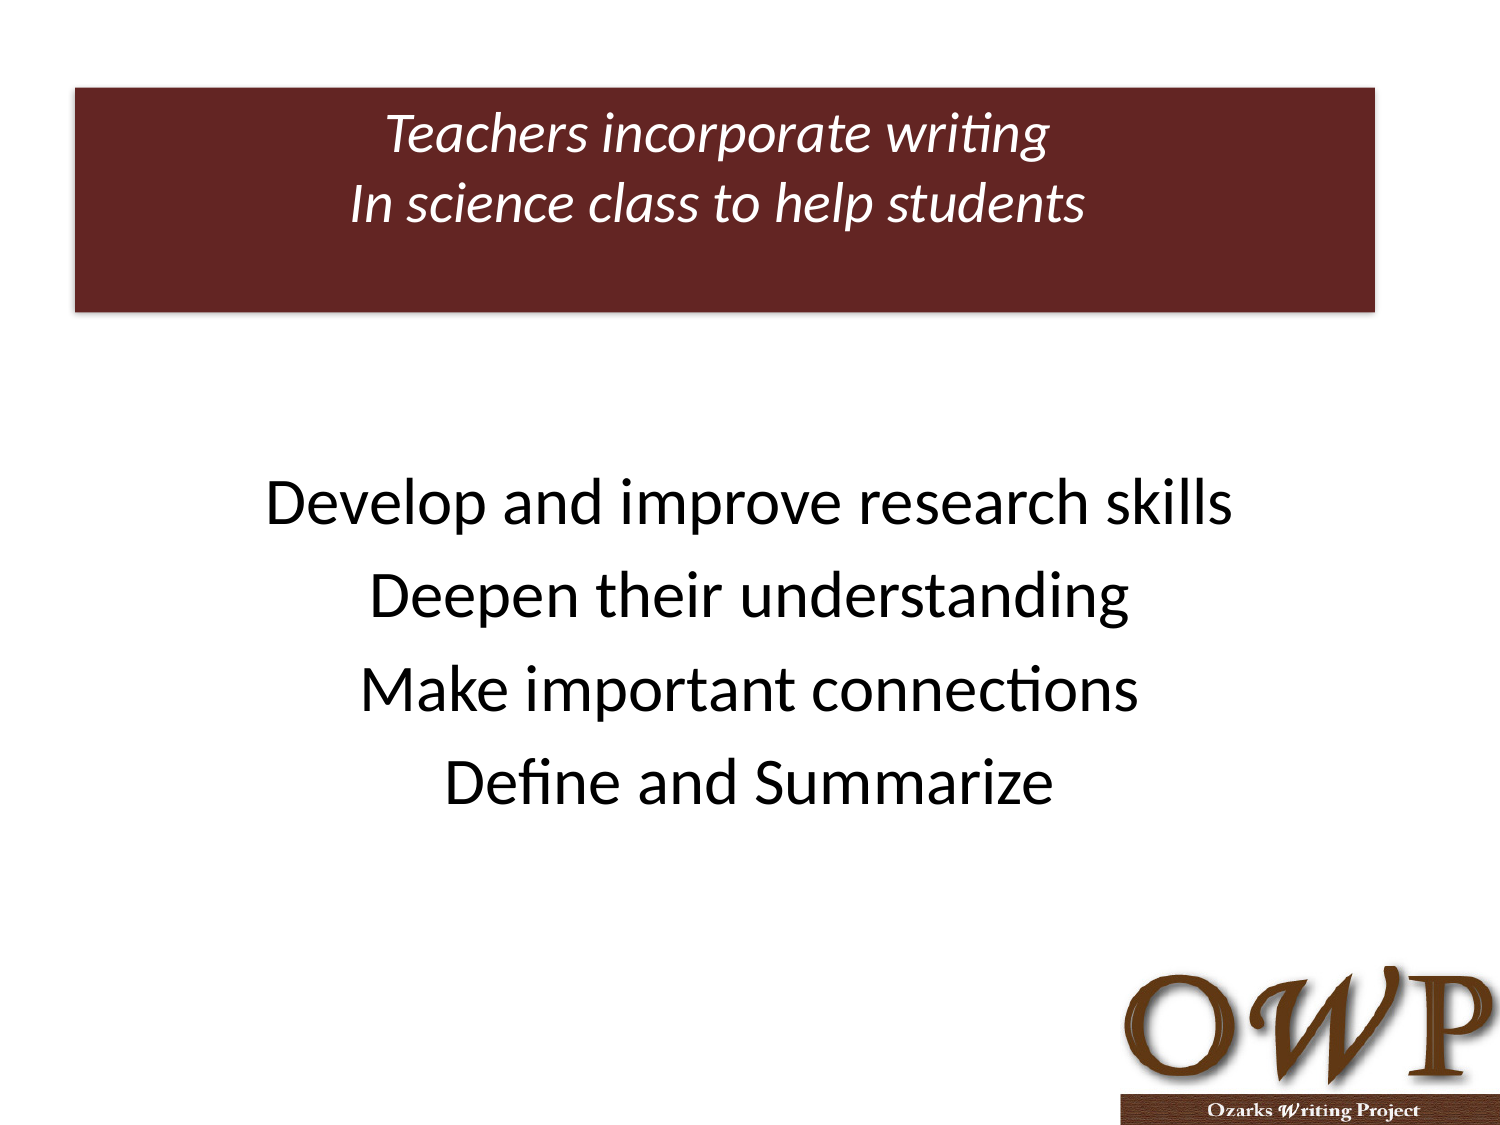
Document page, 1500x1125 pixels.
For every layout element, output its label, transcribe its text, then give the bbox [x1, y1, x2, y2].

picture [1120, 957, 1500, 1125]
list Develop and improve research skills Deepen their understanding Make important connections Define and Summarize [75, 450, 1425, 850]
title Teachers incorporate writing In science class to help students [75, 87, 1375, 313]
